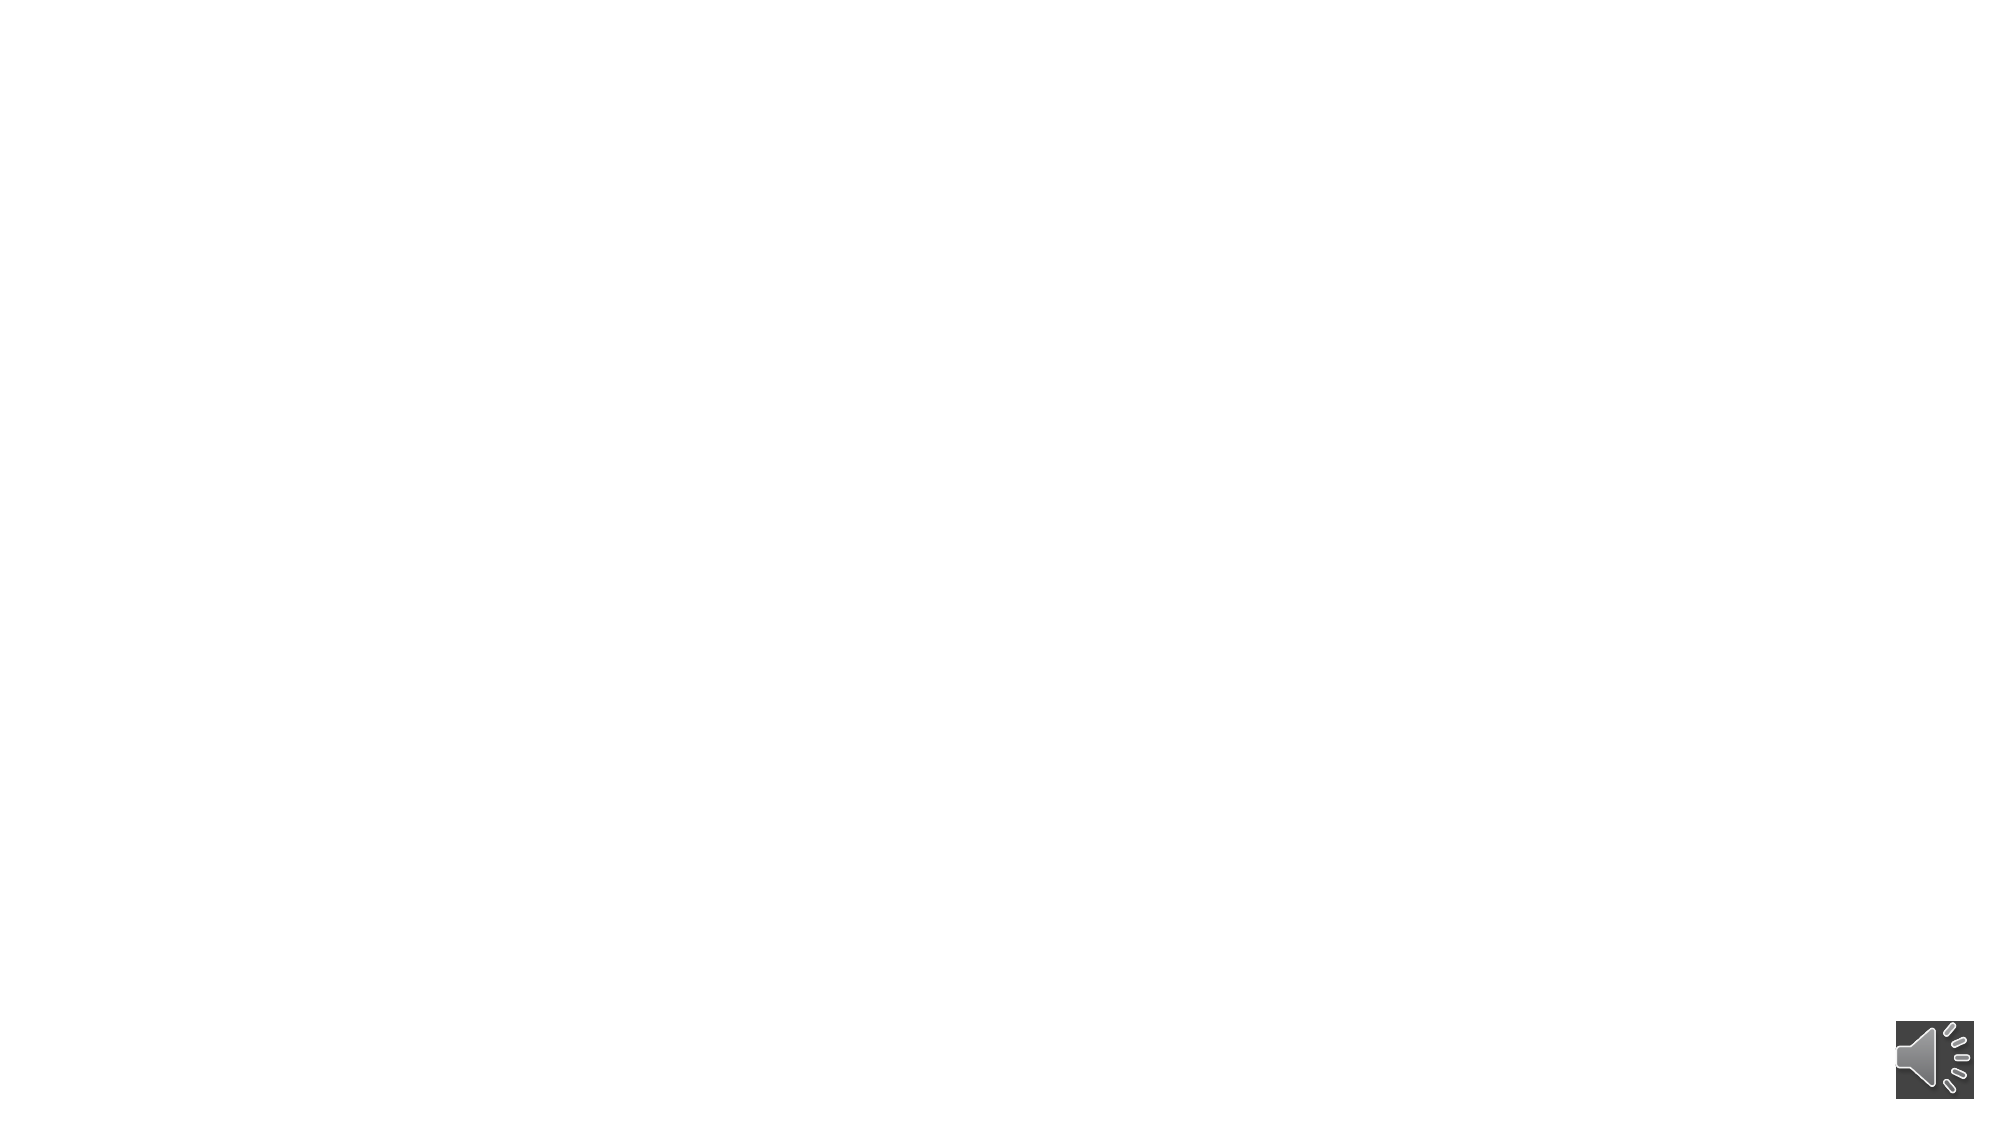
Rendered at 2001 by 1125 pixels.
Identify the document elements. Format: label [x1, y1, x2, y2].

picture [1894, 1019, 1975, 1100]
